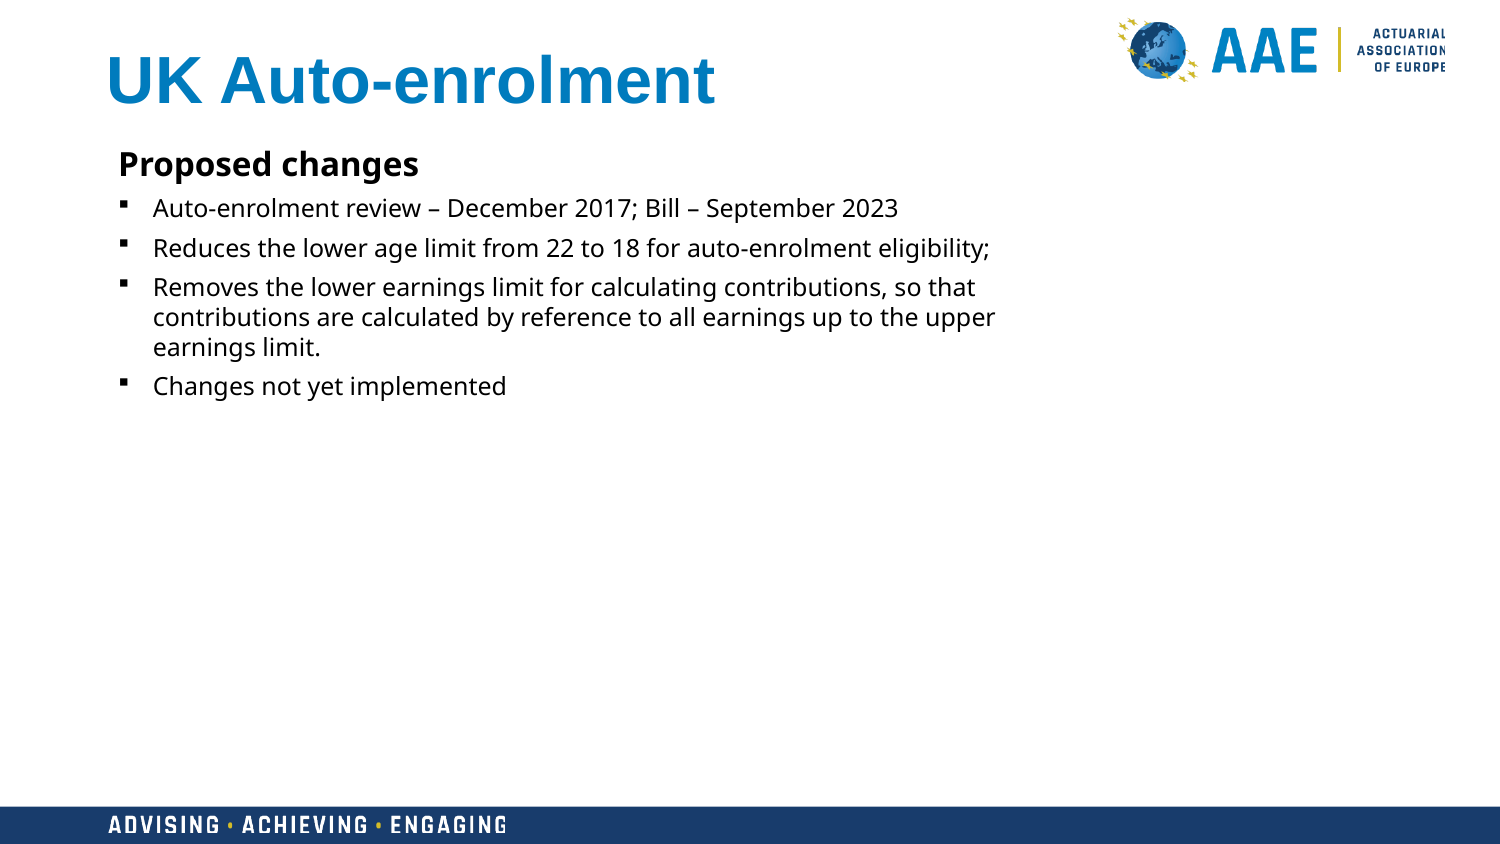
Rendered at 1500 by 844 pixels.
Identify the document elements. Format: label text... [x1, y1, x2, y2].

text_box UK Auto-enrolment [106, 36, 1392, 117]
text_box Proposed changes Auto-enrolment review – December 2017; Bill – September 2023 Reduces the lower age limit from 22 to 18 for auto-enrolment eligibility; Removes the lower earnings limit for calculating contributions, so that contributions are calculated by reference to all earnings up to the upper earnings limit. Changes not yet implemented [106, 137, 1061, 407]
